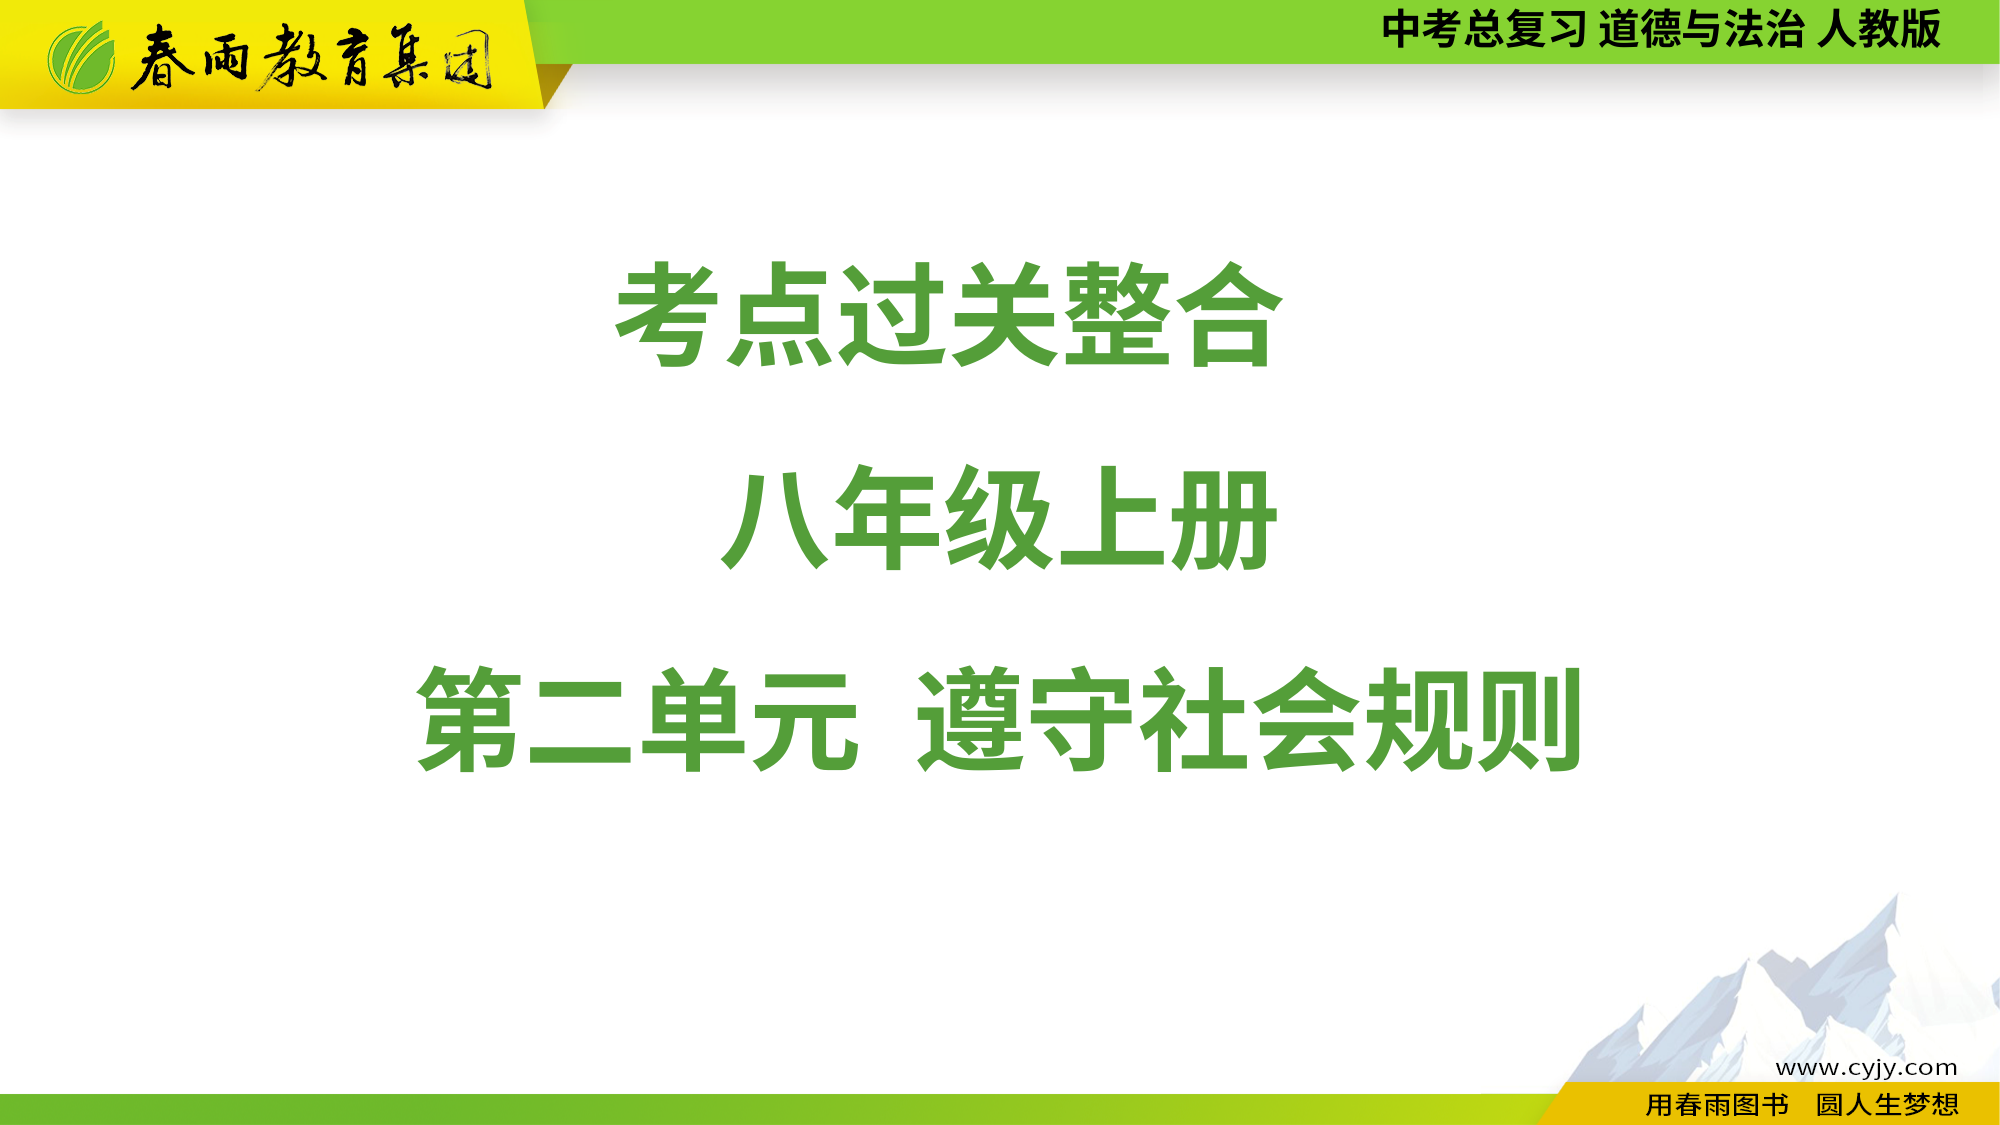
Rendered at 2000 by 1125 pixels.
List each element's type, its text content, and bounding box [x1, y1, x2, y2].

text_box 考点过关整合 八年级上册 第二单元 遵守社会规则 [54, 170, 1946, 793]
picture [0, 0, 2000, 1125]
